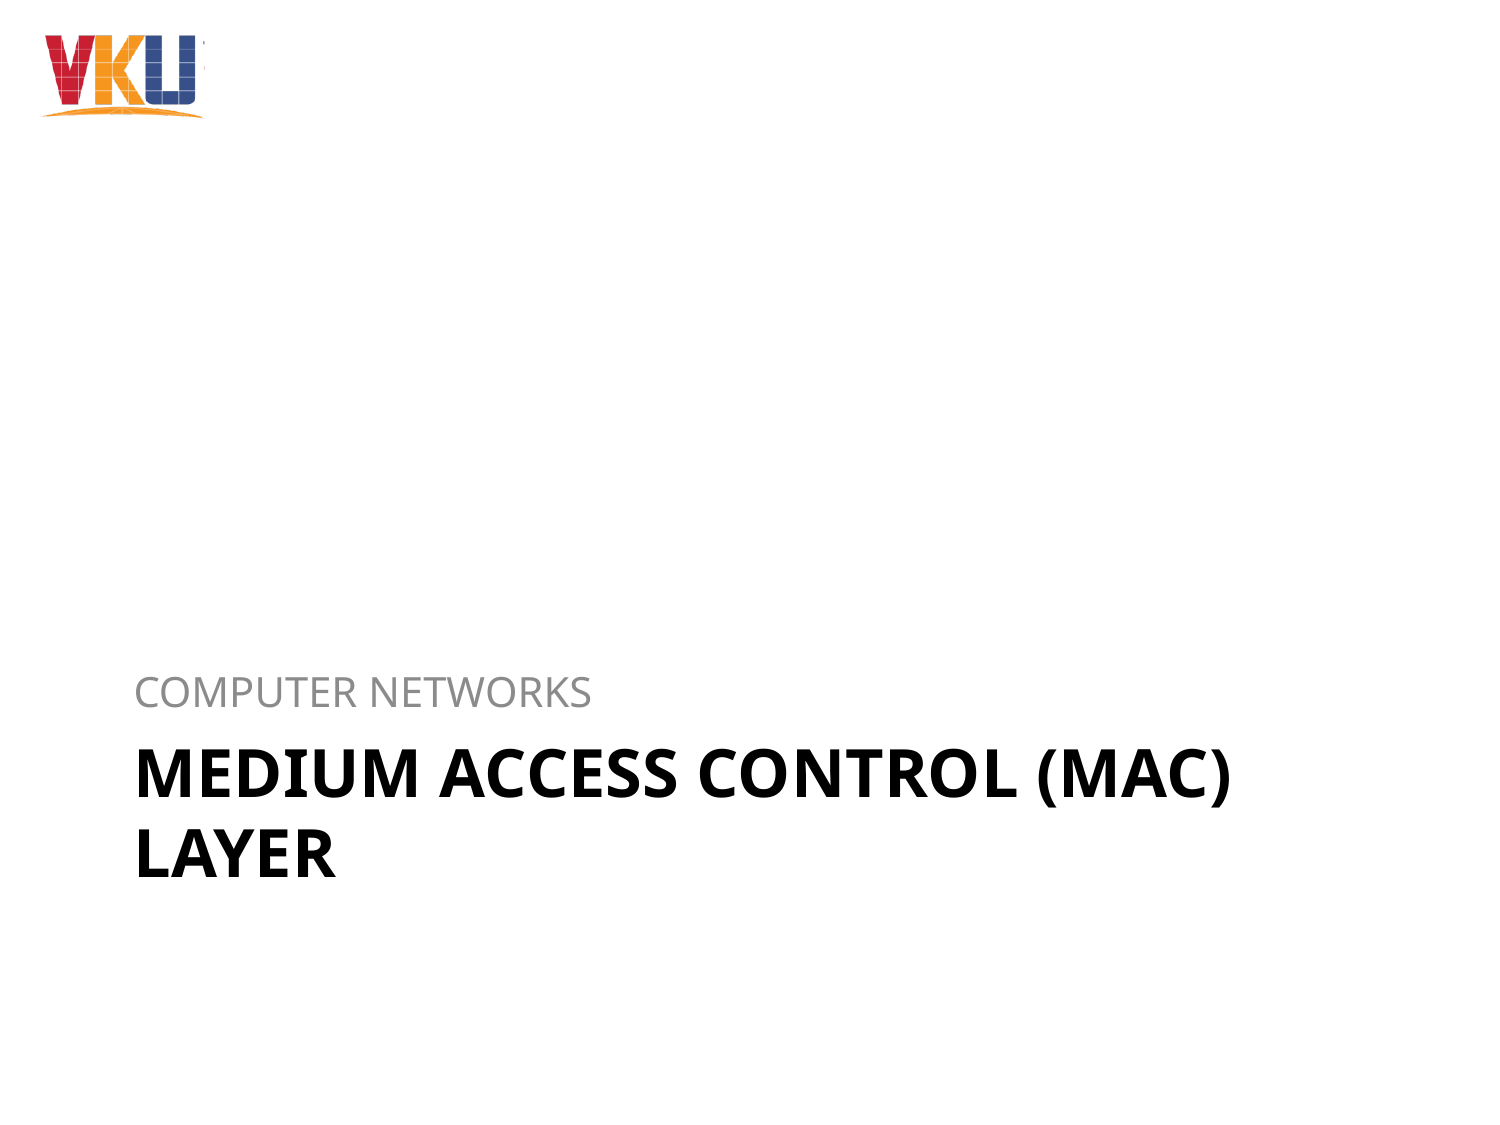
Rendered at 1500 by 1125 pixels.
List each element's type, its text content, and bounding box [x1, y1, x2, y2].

picture [30, 21, 211, 129]
title Medium Access Control (MAC) LAYER [118, 723, 1394, 947]
list COMPUTER NETWORKS [118, 476, 1394, 723]
